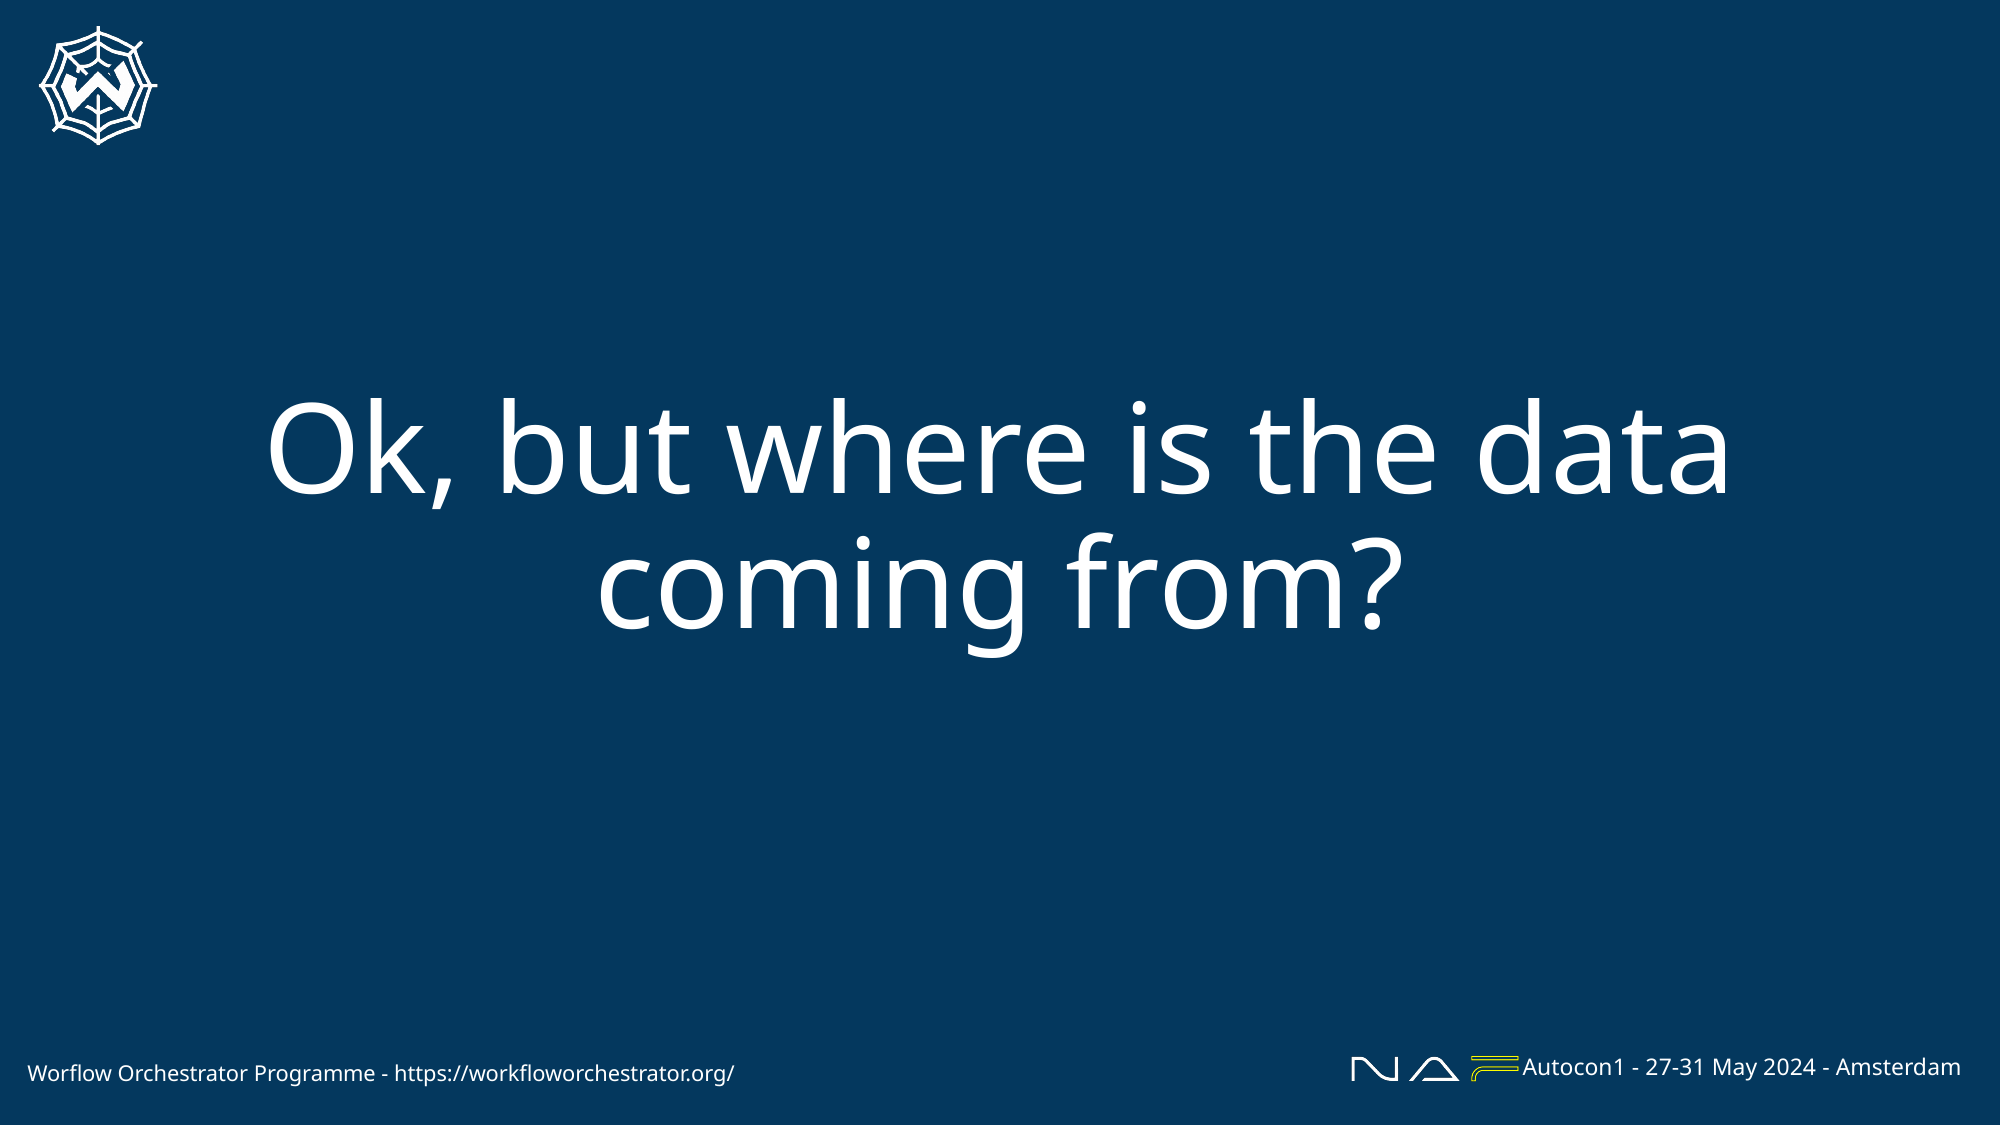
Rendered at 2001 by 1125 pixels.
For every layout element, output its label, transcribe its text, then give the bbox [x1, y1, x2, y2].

picture [0, 0, 197, 185]
slide_number Worflow Orchestrator Programme - https://workfloworchestrator.org/ [12, 1042, 796, 1103]
title Ok, but where is the data coming from? [47, 271, 1953, 664]
footer Autocon1 - 27-31 May 2024 - Amsterdam [1302, 1038, 1978, 1099]
